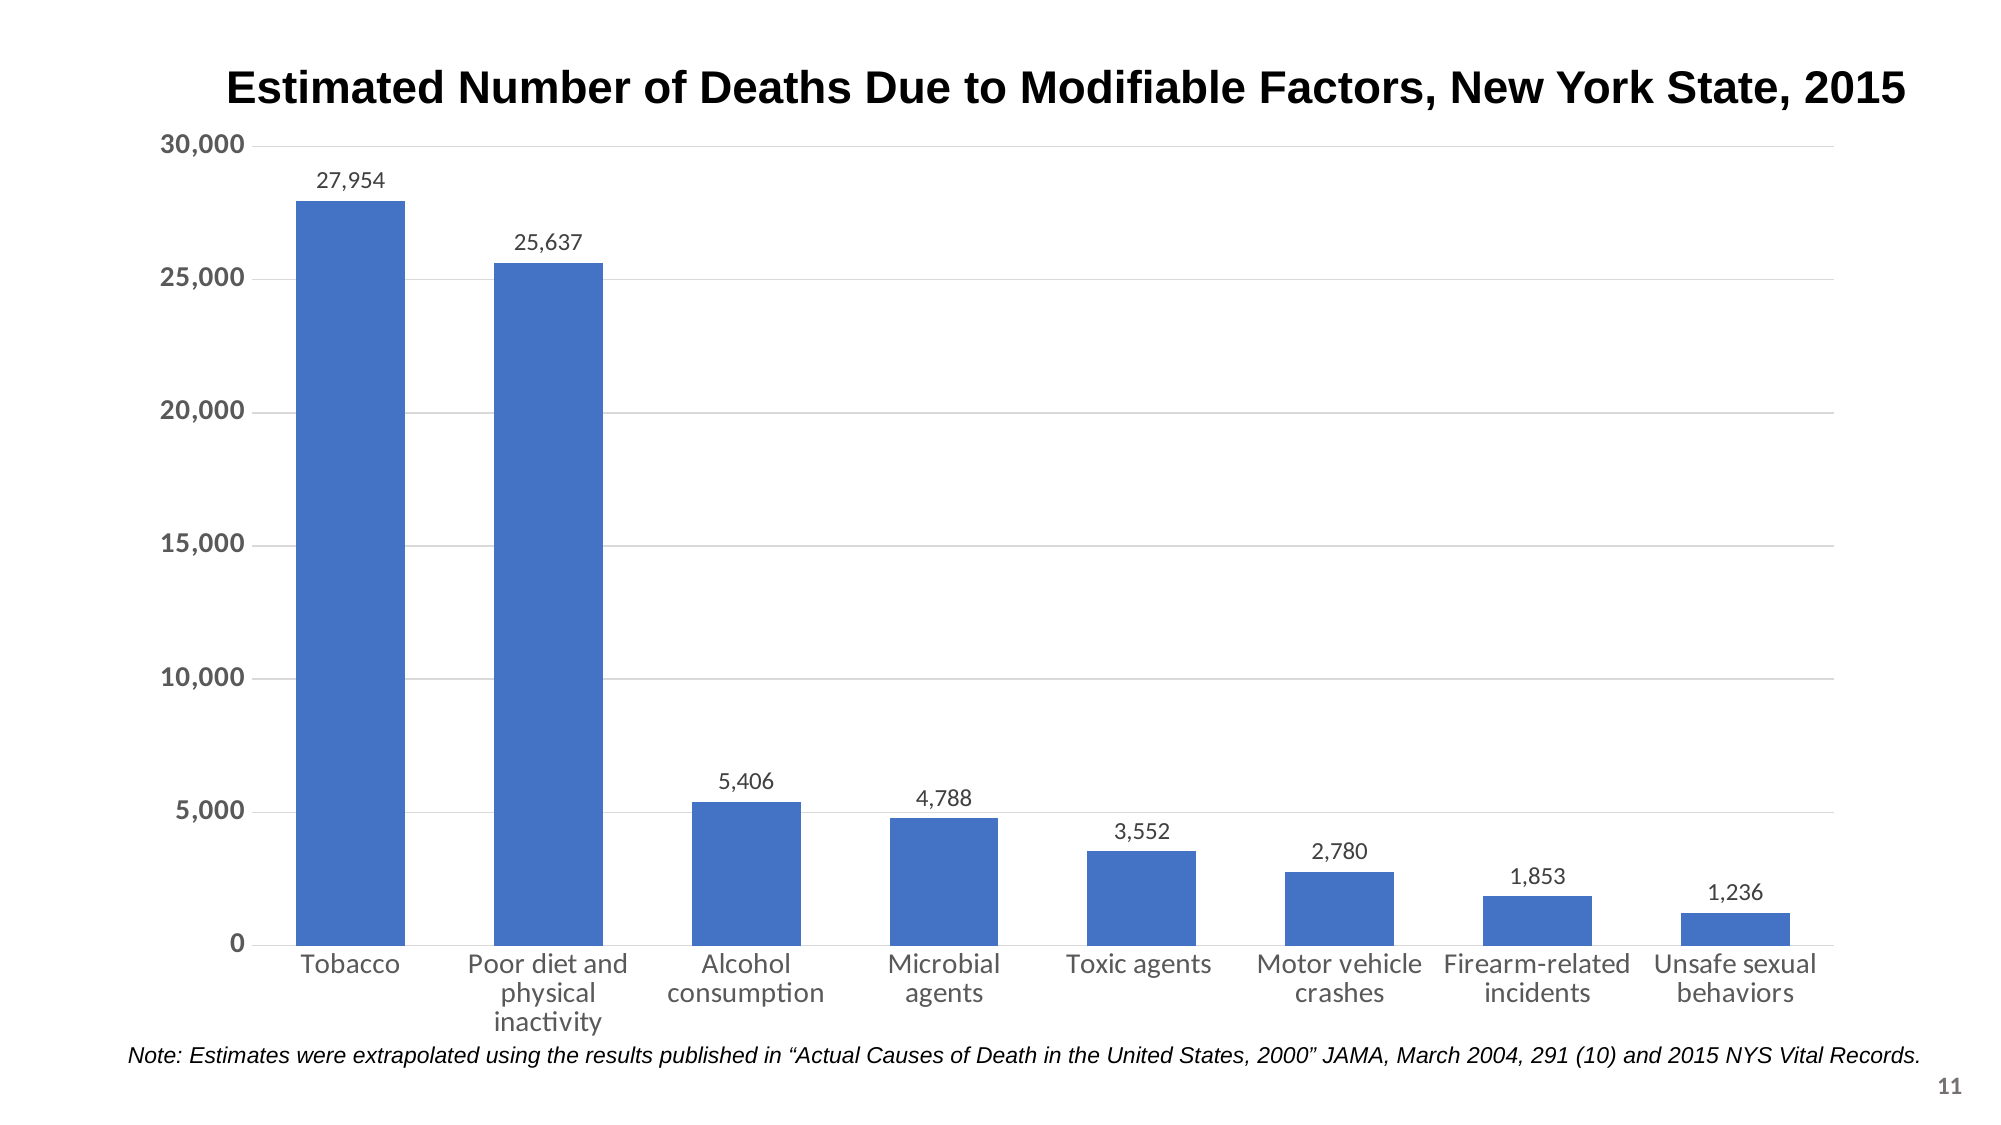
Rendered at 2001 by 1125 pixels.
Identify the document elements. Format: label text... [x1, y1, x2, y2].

text_box Note: Estimates were extrapolated using the results published in “Actual Causes of Death in the United States, 2000” JAMA, March 2004, 291 (10) and 2015 NYS Vital Records. [101, 1033, 1941, 1076]
text_box Estimated Number of Deaths Due to Modifiable Factors, New York State, 2015 [192, 50, 1941, 121]
chart [118, 120, 1863, 1040]
slide_number 11 [1527, 1054, 1978, 1115]
